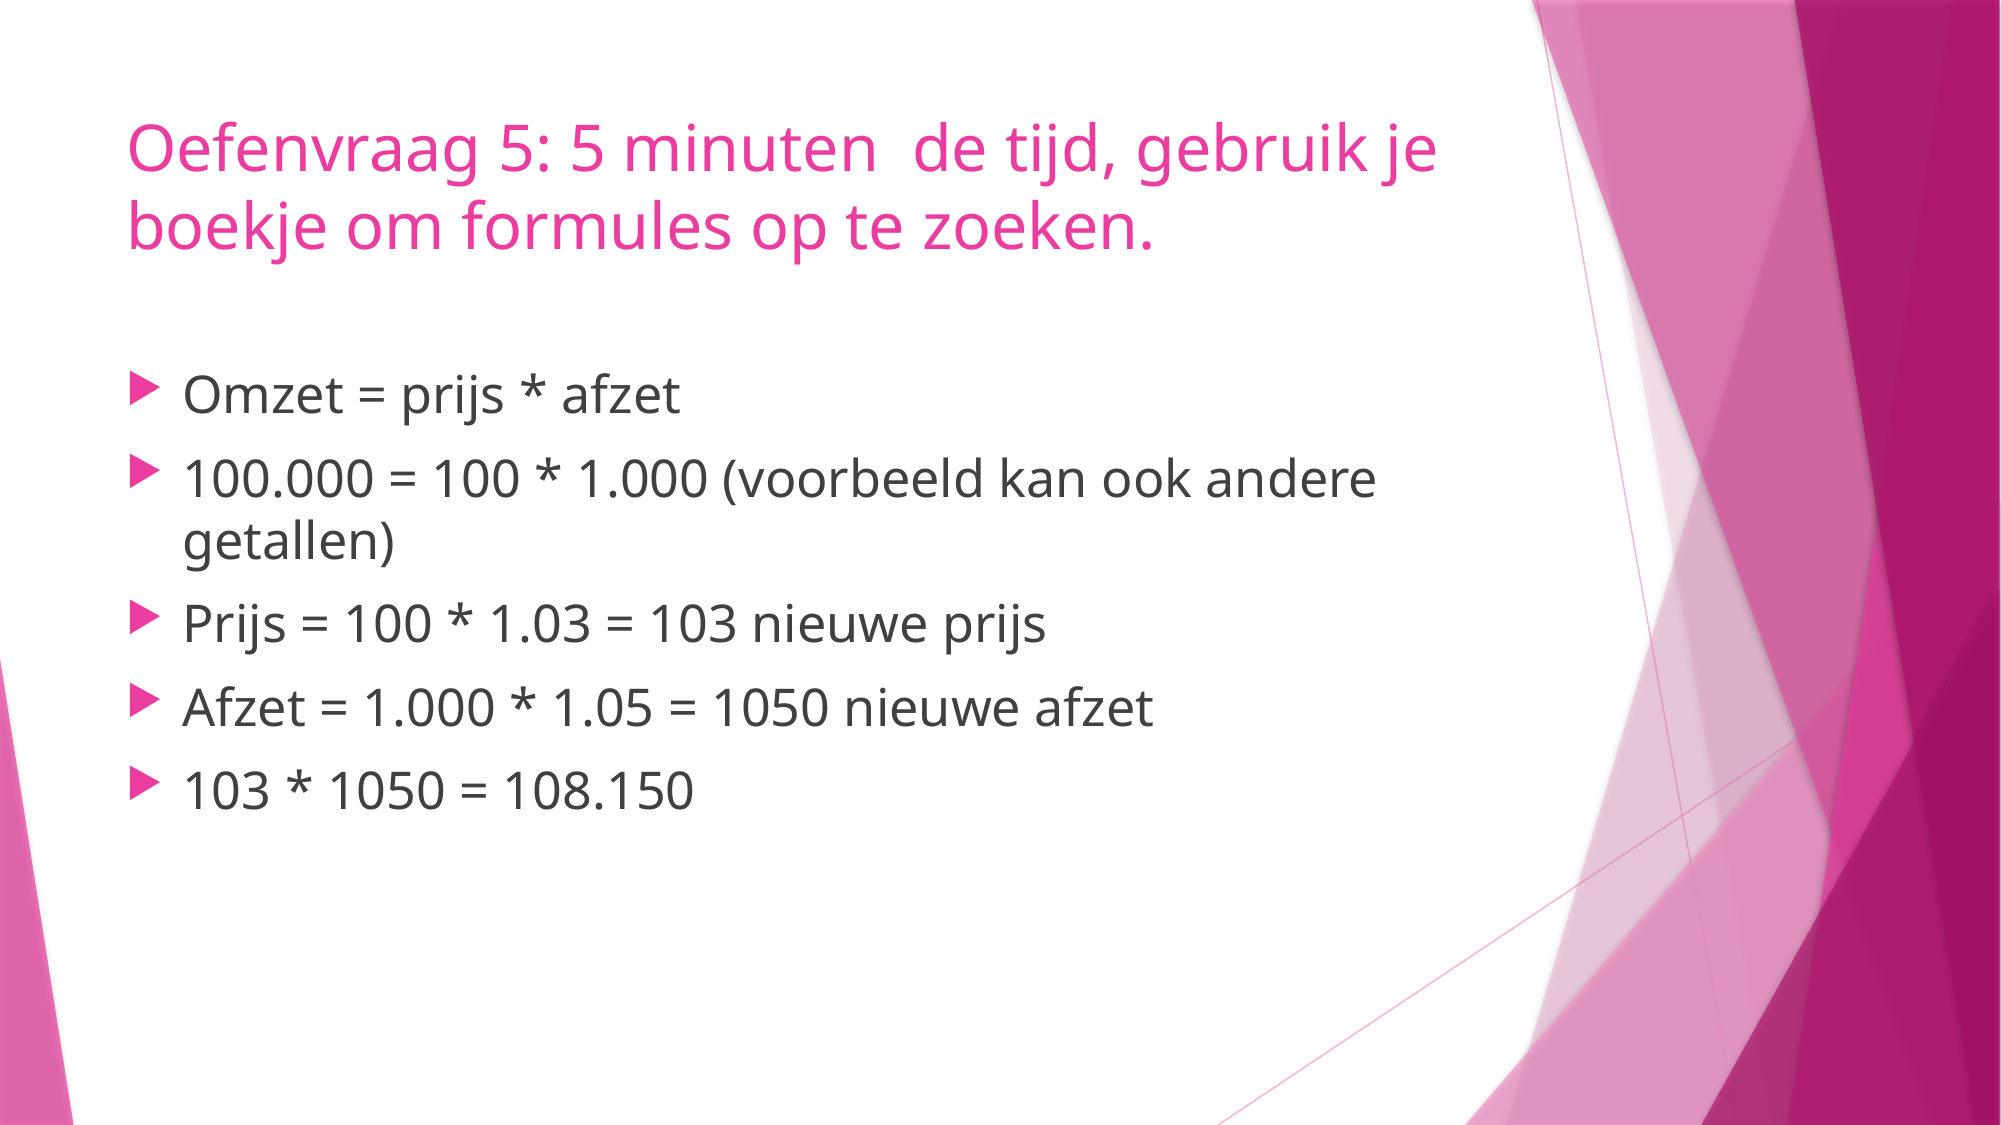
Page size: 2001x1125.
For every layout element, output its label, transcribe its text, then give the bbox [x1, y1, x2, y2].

list Omzet = prijs * afzet 100.000 = 100 * 1.000 (voorbeeld kan ook andere getallen) Prijs = 100 * 1.03 = 103 nieuwe prijs Afzet = 1.000 * 1.05 = 1050 nieuwe afzet 103 * 1050 = 108.150 [111, 354, 1522, 992]
title Oefenvraag 5: 5 minuten de tijd, gebruik je boekje om formules op te zoeken. [111, 99, 1522, 317]
